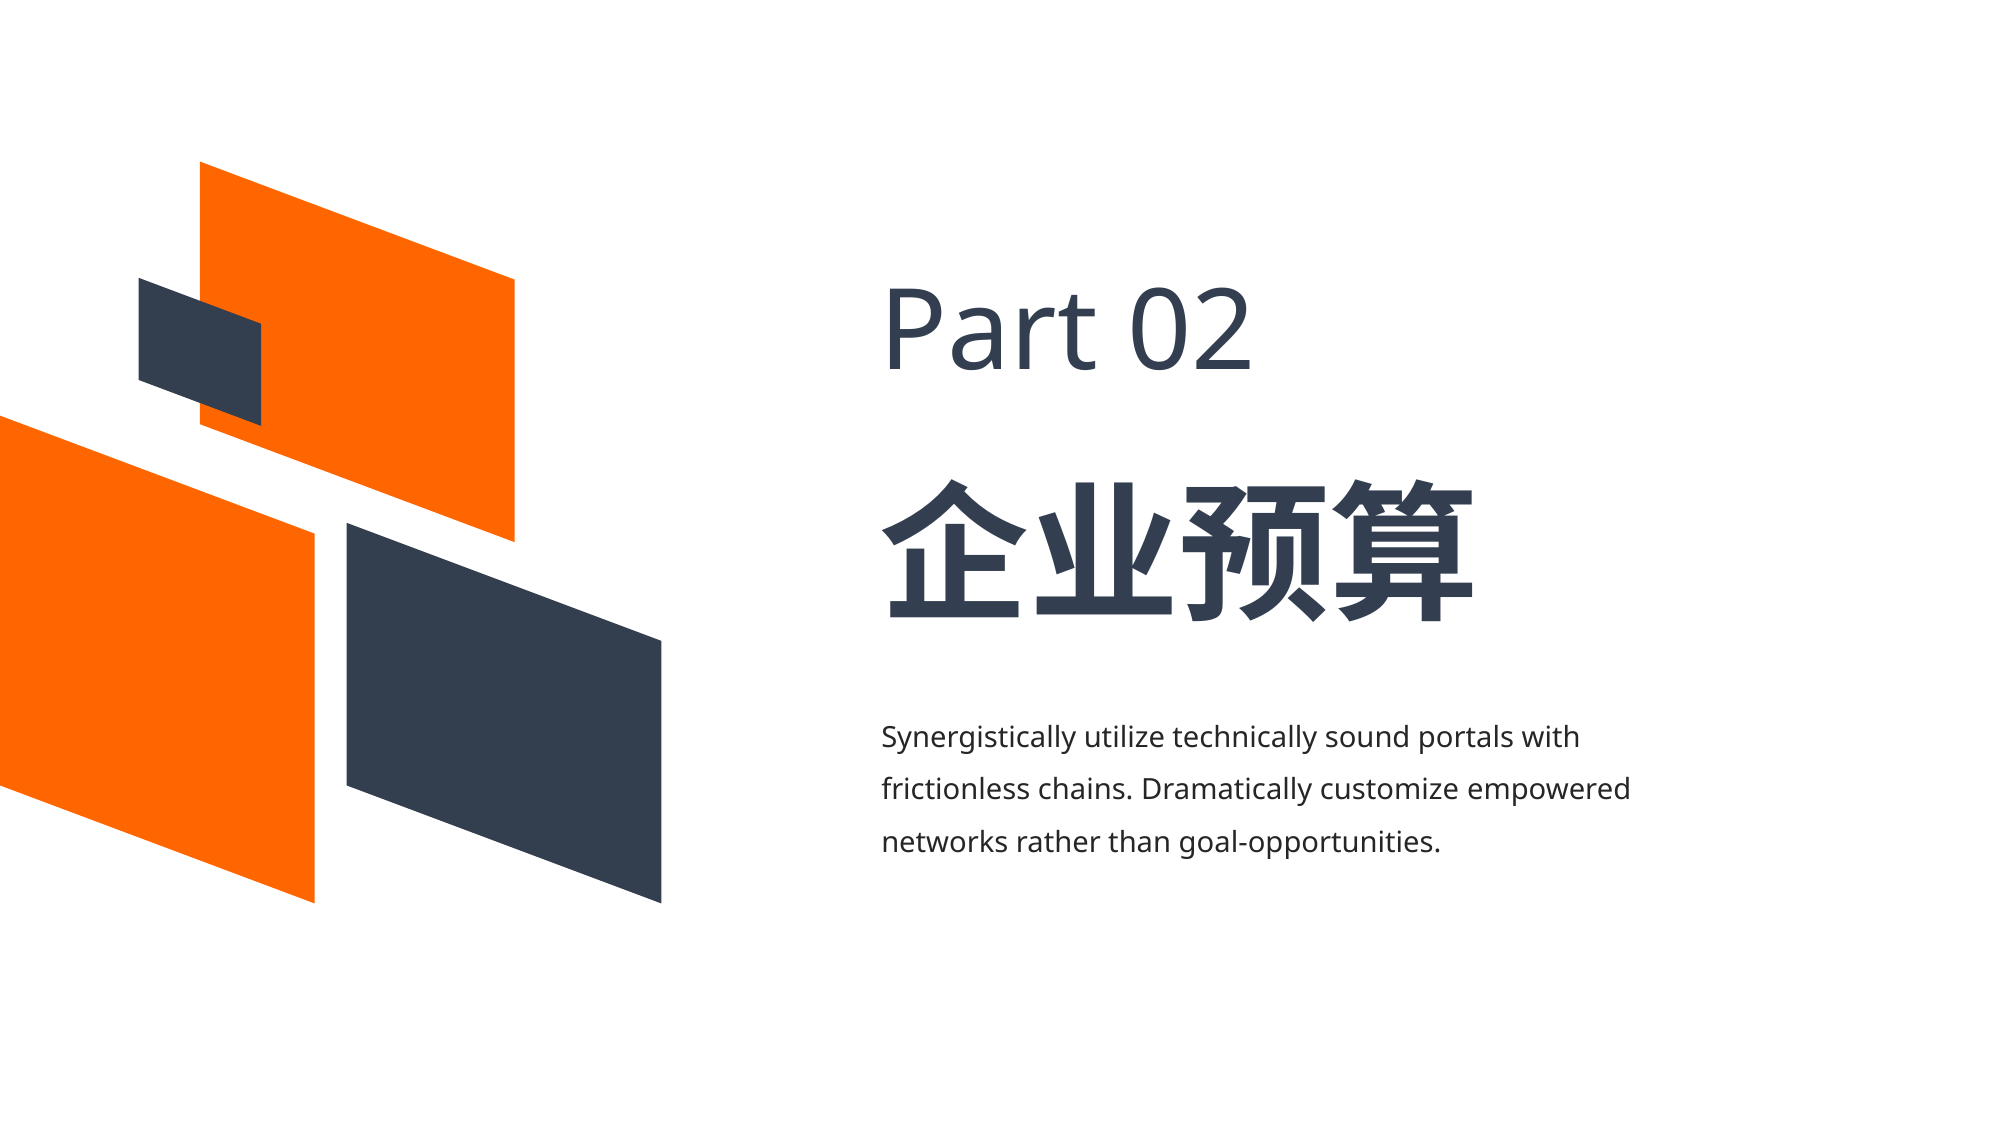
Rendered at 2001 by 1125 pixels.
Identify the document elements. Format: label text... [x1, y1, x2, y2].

text_box 企业预算 [865, 472, 1841, 648]
text_box Synergistically utilize technically sound portals with frictionless chains. Dramatically customize empowered networks rather than goal-opportunities. [881, 700, 1661, 858]
text_box Part 02 [865, 245, 1519, 421]
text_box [0, 201, 702, 864]
